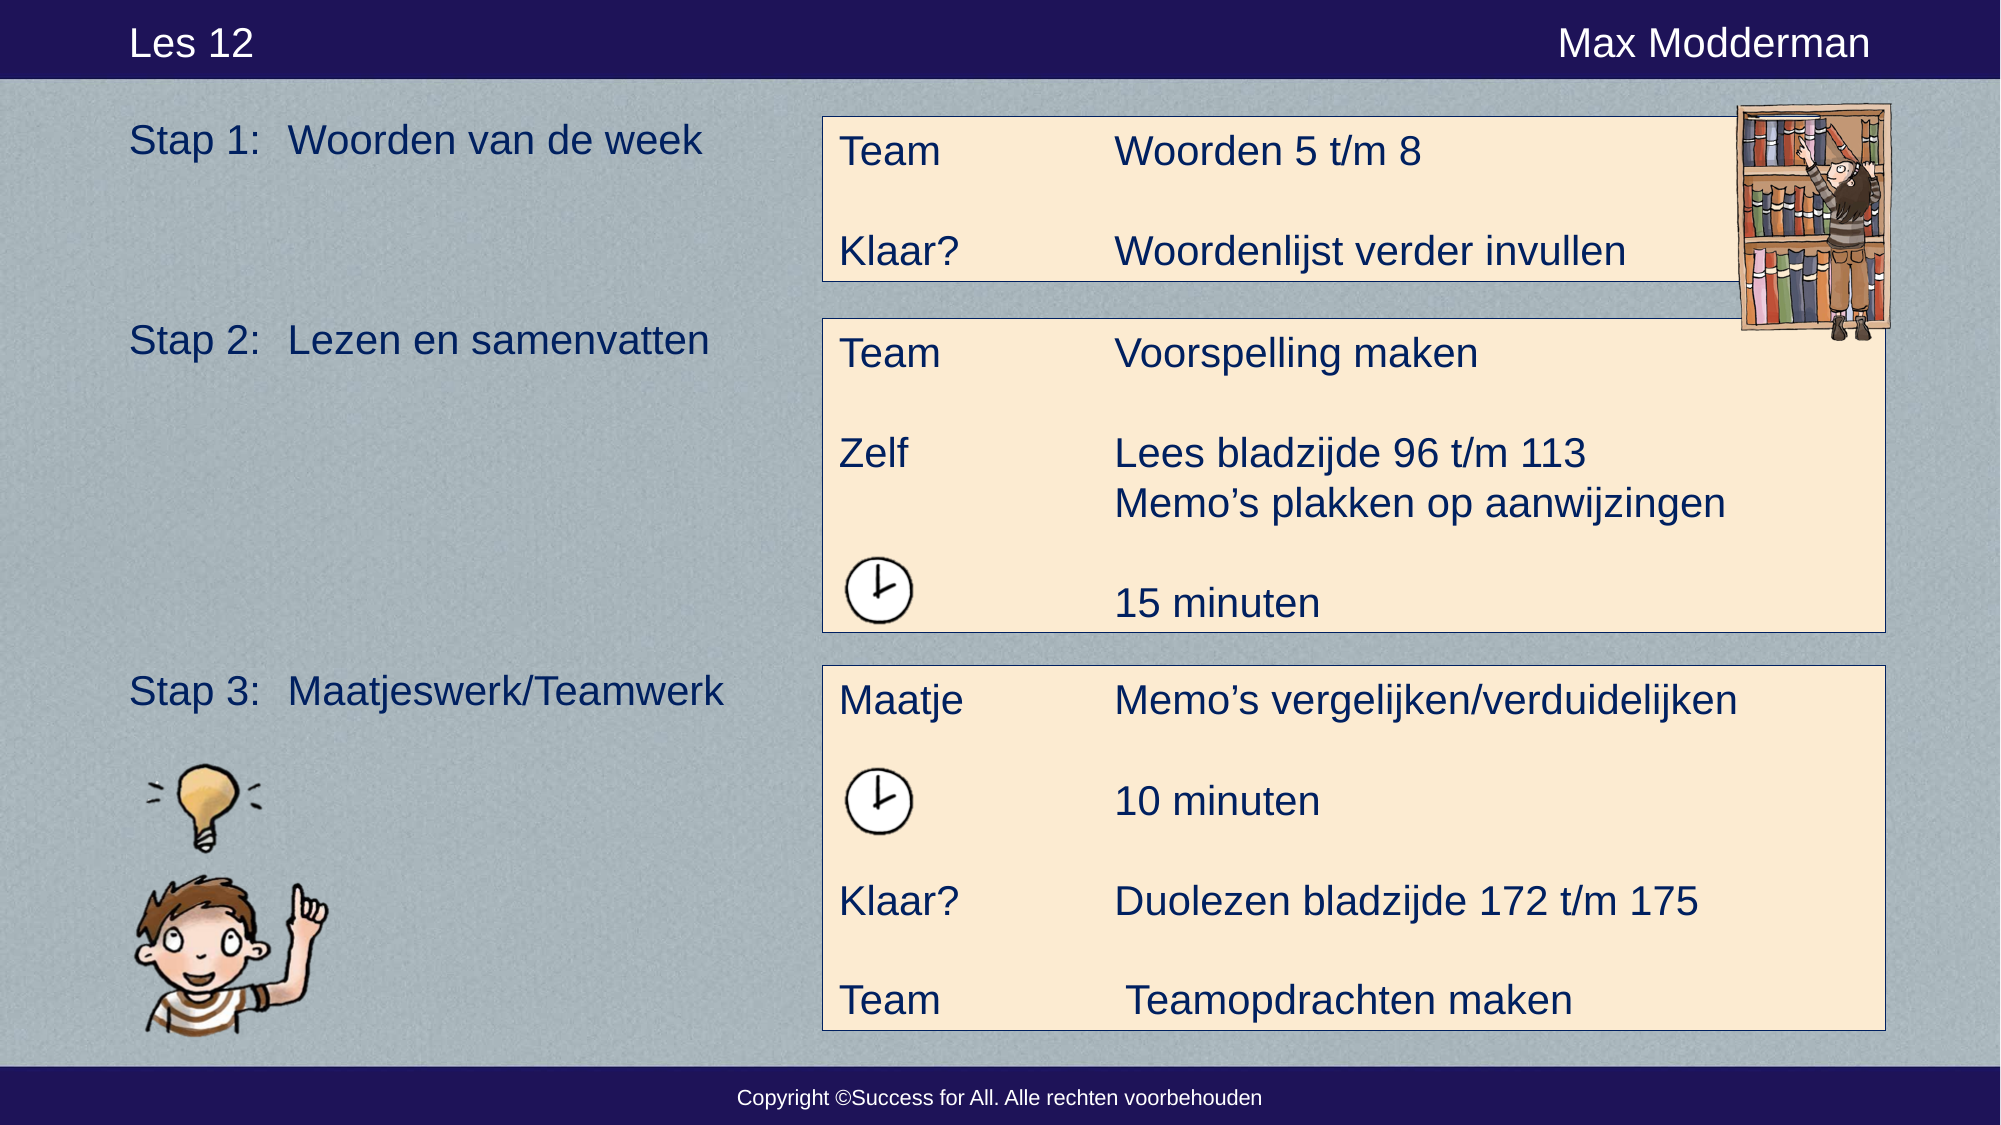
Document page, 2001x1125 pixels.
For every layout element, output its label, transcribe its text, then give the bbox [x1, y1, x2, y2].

text_box Max Modderman [999, 8, 1886, 123]
text_box Copyright ©Success for All. Alle rechten voorbehouden [0, 1076, 2000, 1125]
text_box Stap 1: Woorden van de week Stap 2: Lezen en samenvatten Stap 3: Maatjeswerk/Teamwerk [114, 105, 907, 721]
text_box Les 12 [114, 8, 354, 73]
picture [0, 0, 2001, 1125]
text_box Maatje Memo’s vergelijken/verduidelijken 10 minuten Klaar? Duolezen bladzijde 172 t/m 175 Team Teamopdrachten maken [822, 665, 1886, 1031]
text_box Team Woorden 5 t/m 8 Klaar? Woordenlijst verder invullen [822, 116, 1720, 282]
text_box Team Voorspelling maken Zelf Lees bladzijde 96 t/m 113 Memo’s plakken op aanwijzingen 15 minuten [907, 318, 1886, 633]
